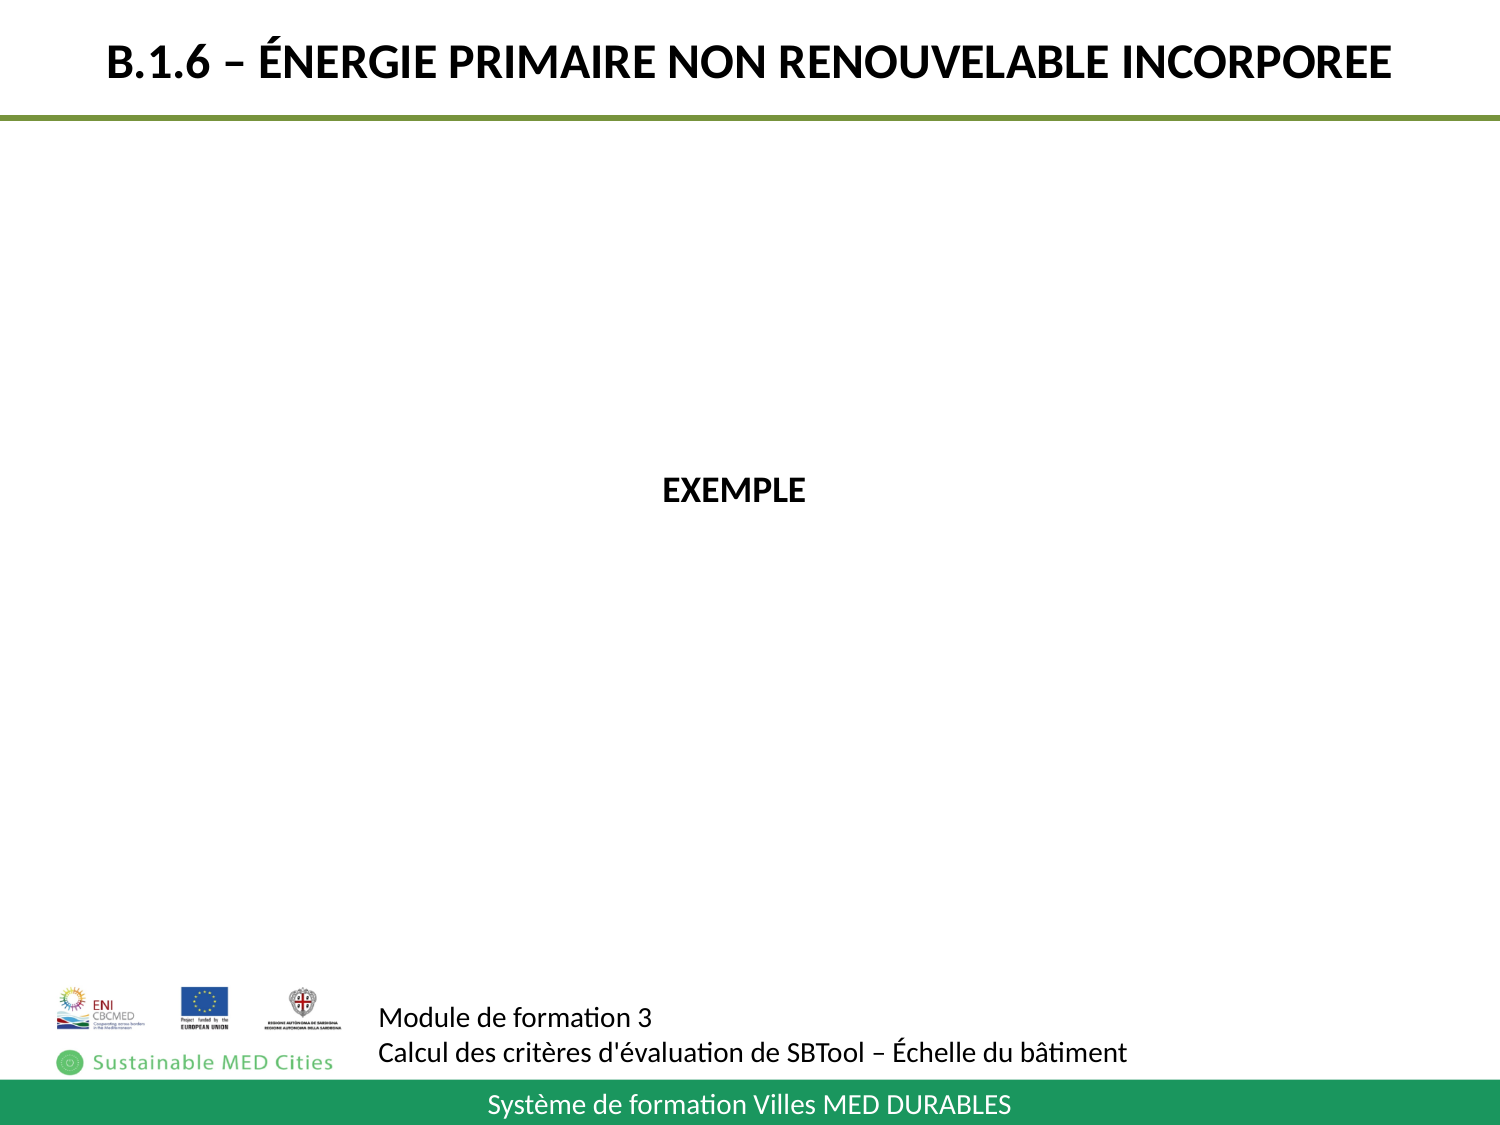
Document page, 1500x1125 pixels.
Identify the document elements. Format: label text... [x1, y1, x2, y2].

title B.1.6 – ÉNERGIE PRIMAIRE NON RENOUVELABLE INCORPOREE [0, 0, 1500, 117]
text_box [0, 972, 1500, 1125]
list EXEMPLE [43, 262, 1425, 944]
